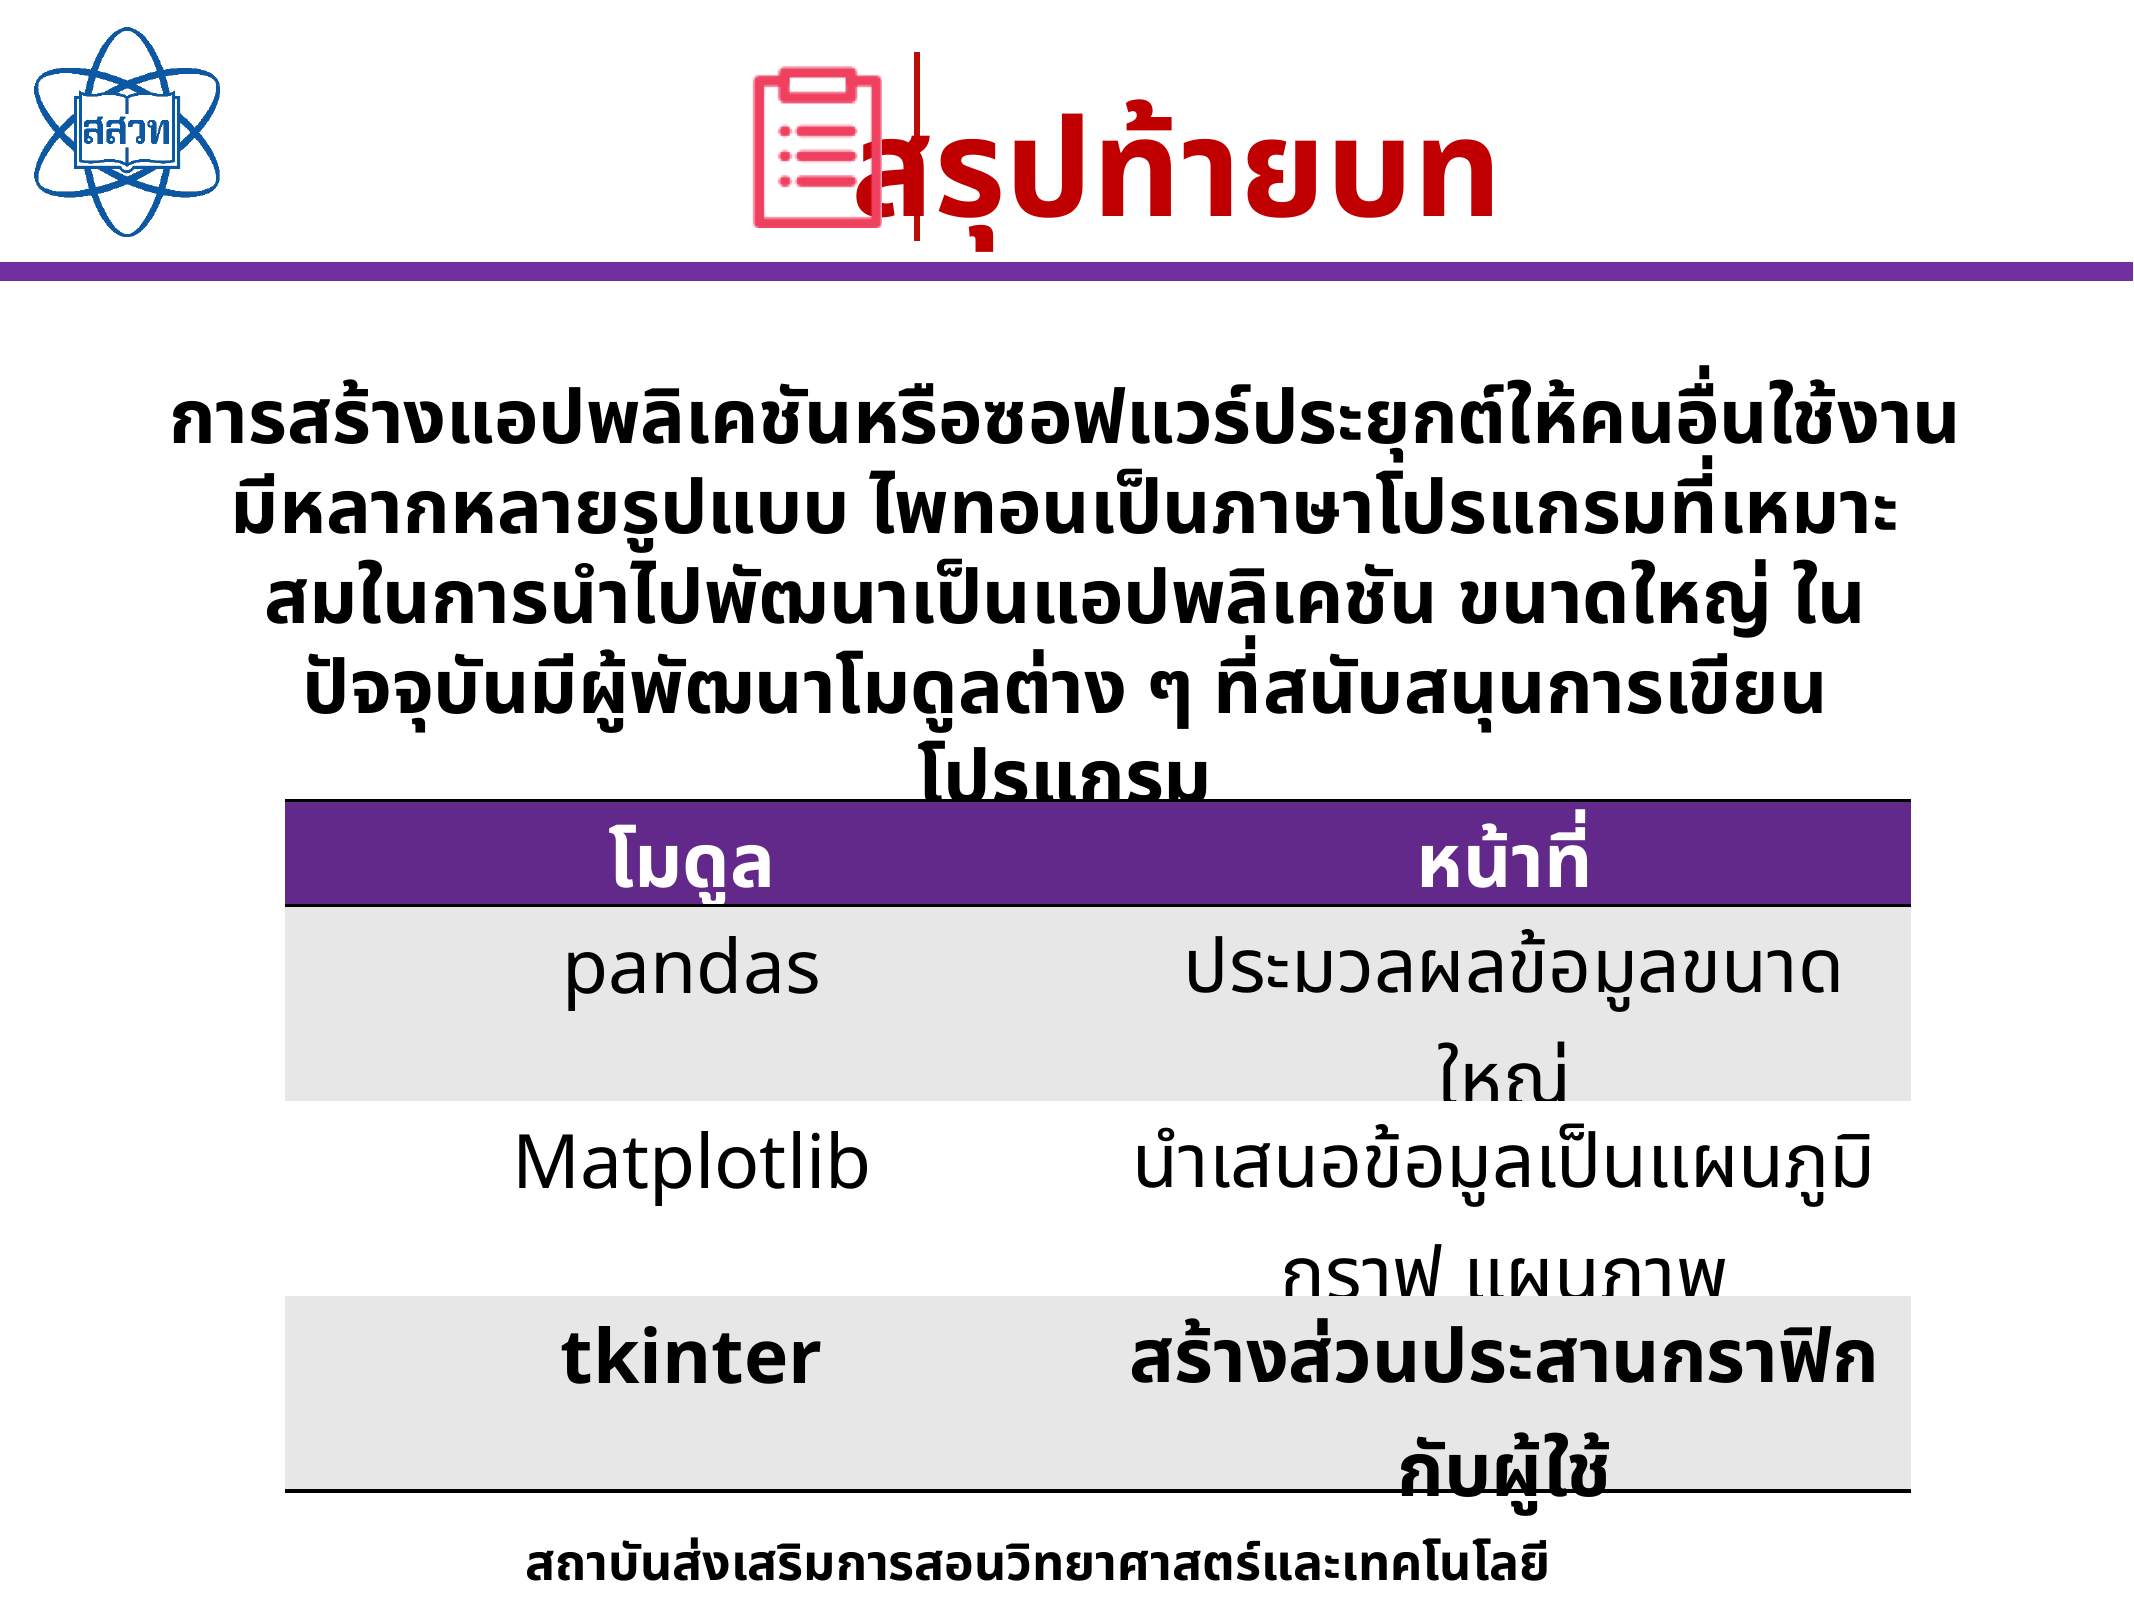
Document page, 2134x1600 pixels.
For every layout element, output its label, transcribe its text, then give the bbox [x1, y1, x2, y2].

picture [33, 27, 220, 237]
table_cell Matplotlib [285, 1101, 1098, 1296]
table_header โมดูล [285, 802, 1098, 904]
table_cell ประมวลผลข้อมูลขนาดใหญ่ [1098, 907, 1911, 1101]
text_box การสร้างแอปพลิเคชันหรือซอฟแวร์ประยุกต์ให้คนอื่นใช้งานมีหลากหลายรูปแบบ ไพทอนเป็นภาษาโปรแกรมที่เหมาะสมในการนำไปพัฒนาเป็นแอปพลิเคชัน ขนาดใหญ่ ในปัจจุบันมีผู้พัฒนาโมดูลต่าง ๆ ที่สนับสนุนการเขียนโปรแกรม [149, 360, 1981, 828]
table_cell pandas [285, 907, 1098, 1101]
text_box สถาบันส่งเสริมการสอนวิทยาศาสตร์และเทคโนโลยี [74, 1522, 2002, 1589]
text_box สรุปท้ายบท [843, 71, 1511, 253]
table_cell นำเสนอข้อมูลเป็นแผนภูมิ กราฟ แผนภาพ [1098, 1101, 1911, 1296]
table_cell สร้างส่วนประสานกราฟิกกับผู้ใช้ [1098, 1296, 1911, 1489]
table_header หน้าที่ [1098, 802, 1911, 904]
picture [751, 65, 882, 228]
table_cell tkinter [285, 1296, 1098, 1489]
